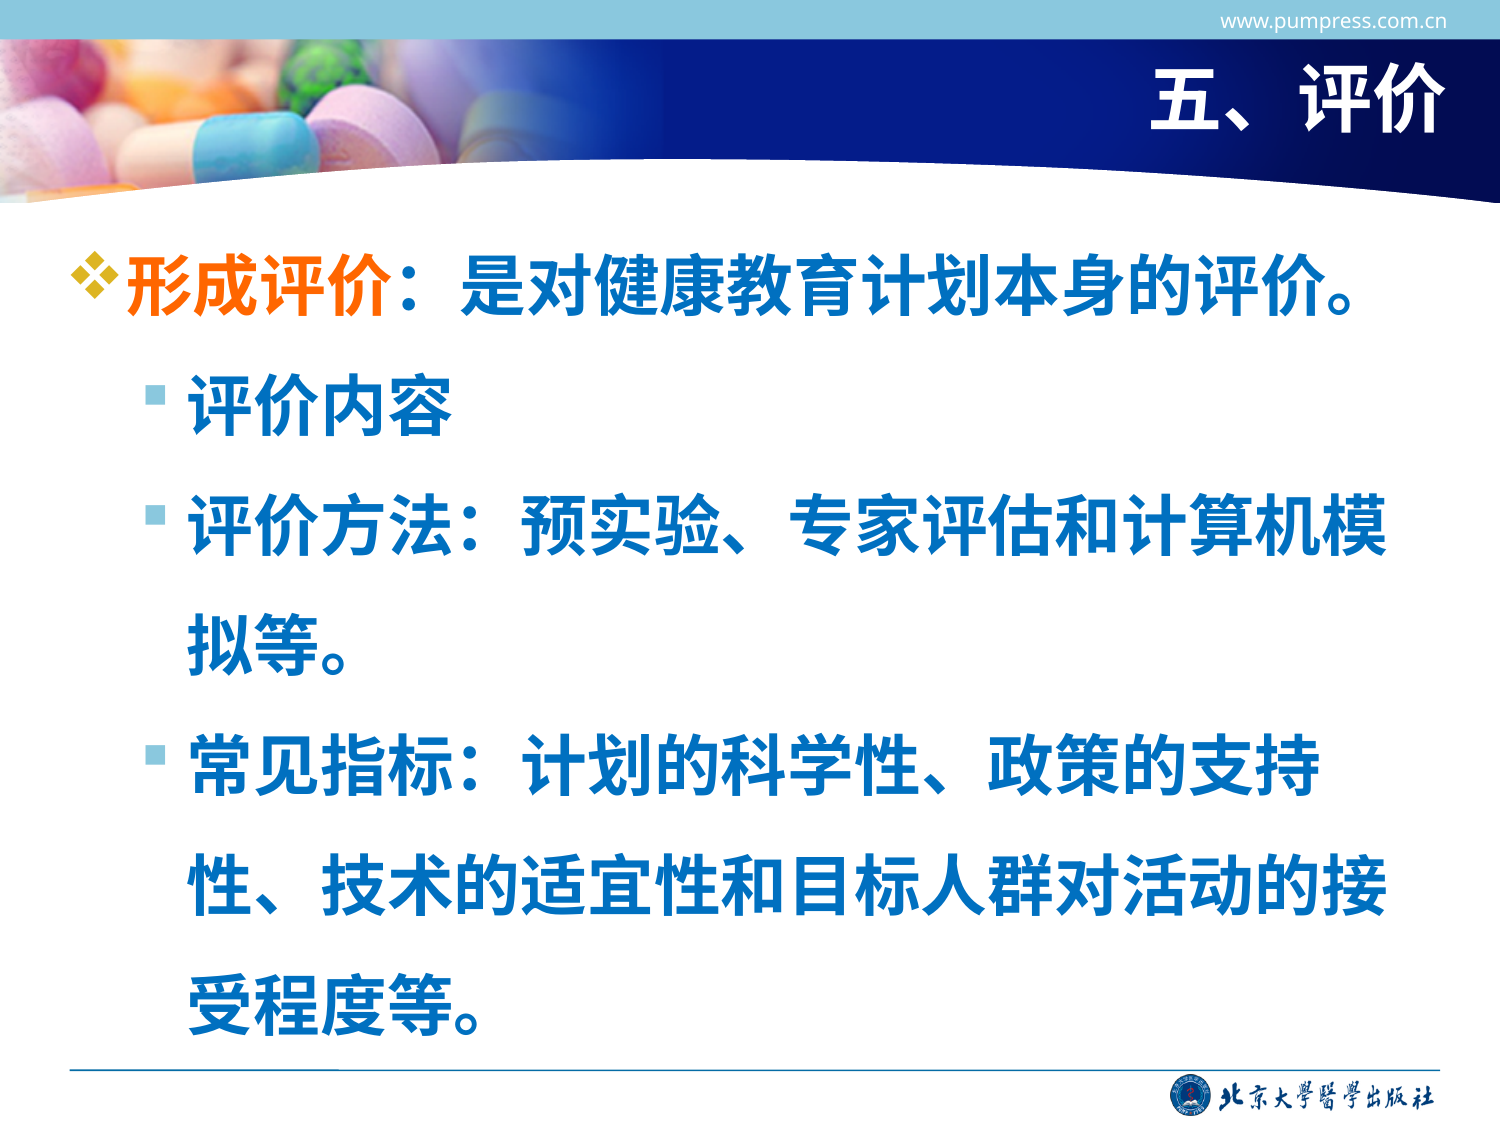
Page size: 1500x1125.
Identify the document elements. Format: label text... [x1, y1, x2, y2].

picture [1170, 1074, 1436, 1118]
picture [0, 40, 1500, 203]
title 五、评价 [137, 49, 1463, 143]
list 形成评价：是对健康教育计划本身的评价。 评价内容 评价方法：预实验、专家评估和计算机模拟等。 常见指标：计划的科学性、政策的支持性、技术的适宜性和目标人群对活动的接受程度等。 [49, 196, 1463, 1026]
slide_number www.pumpress.com.cn [1024, 0, 1463, 38]
